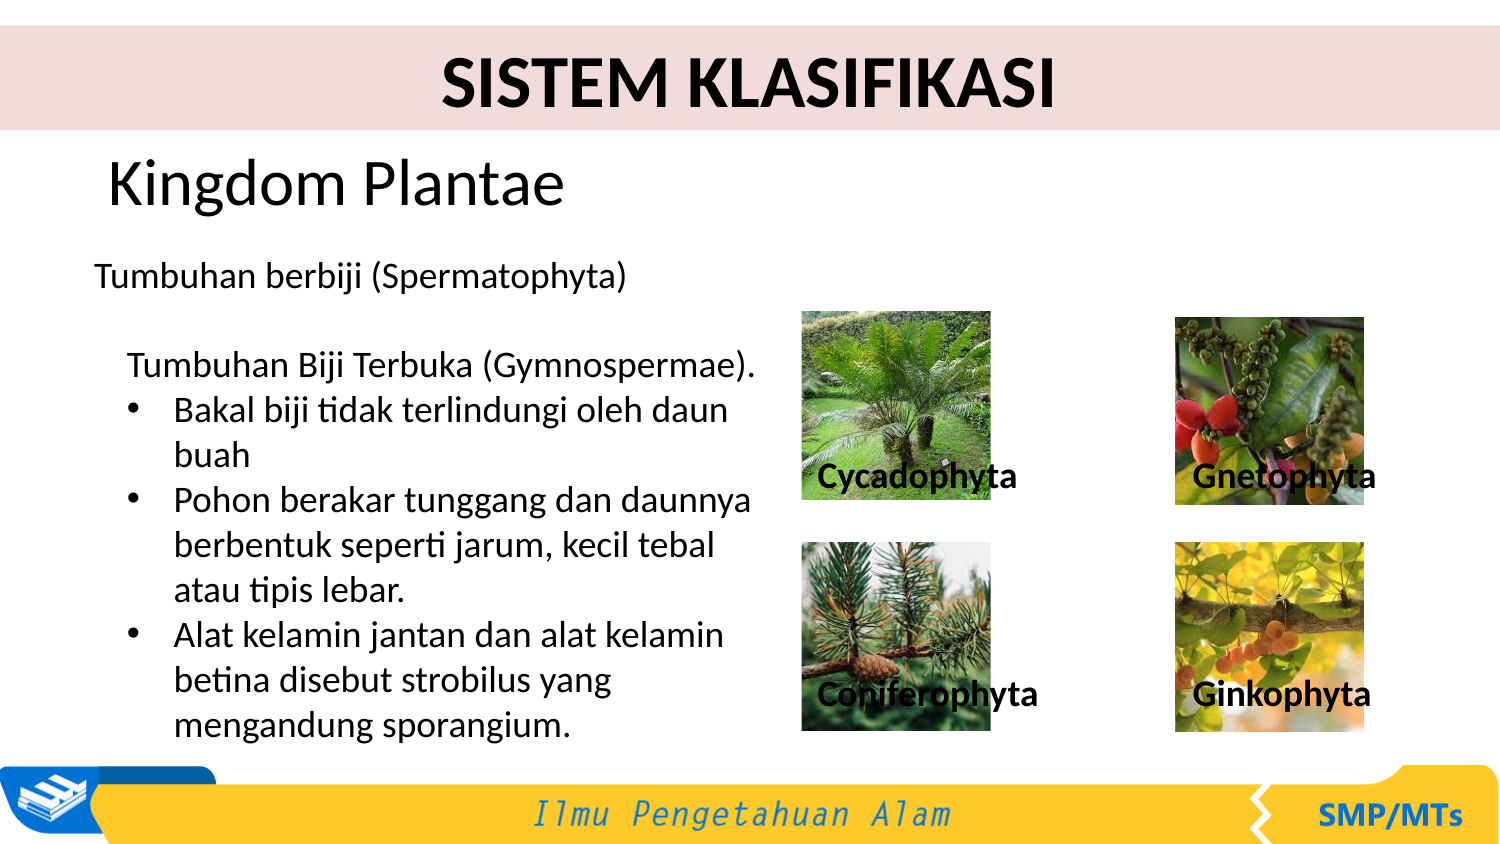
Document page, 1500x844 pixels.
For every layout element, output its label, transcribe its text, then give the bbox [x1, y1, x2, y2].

picture [801, 310, 991, 501]
text_box Cycadophyta [796, 425, 1085, 522]
picture [0, 765, 1499, 844]
text_box SISTEM KLASIFIKASI [0, 25, 1500, 131]
text_box Ginkophyta [1187, 643, 1460, 741]
text_box Kingdom Plantae [93, 131, 581, 227]
picture [801, 540, 991, 731]
picture [1174, 542, 1365, 732]
text_box Coniferophyta [807, 643, 1085, 741]
text_box Tumbuhan Biji Terbuka (Gymnospermae). Bakal biji tidak terlindungi oleh daun buah Pohon berakar tunggang dan daunnya berbentuk seperti jarum, kecil tebal atau tipis lebar. Alat kelamin jantan dan alat kelamin betina disebut strobilus yang mengandung sporangium. [88, 323, 815, 762]
text_box Gnetophyta [1172, 425, 1460, 522]
picture [1174, 315, 1365, 506]
text_box Tumbuhan berbiji (Spermatophyta) [72, 225, 1478, 322]
